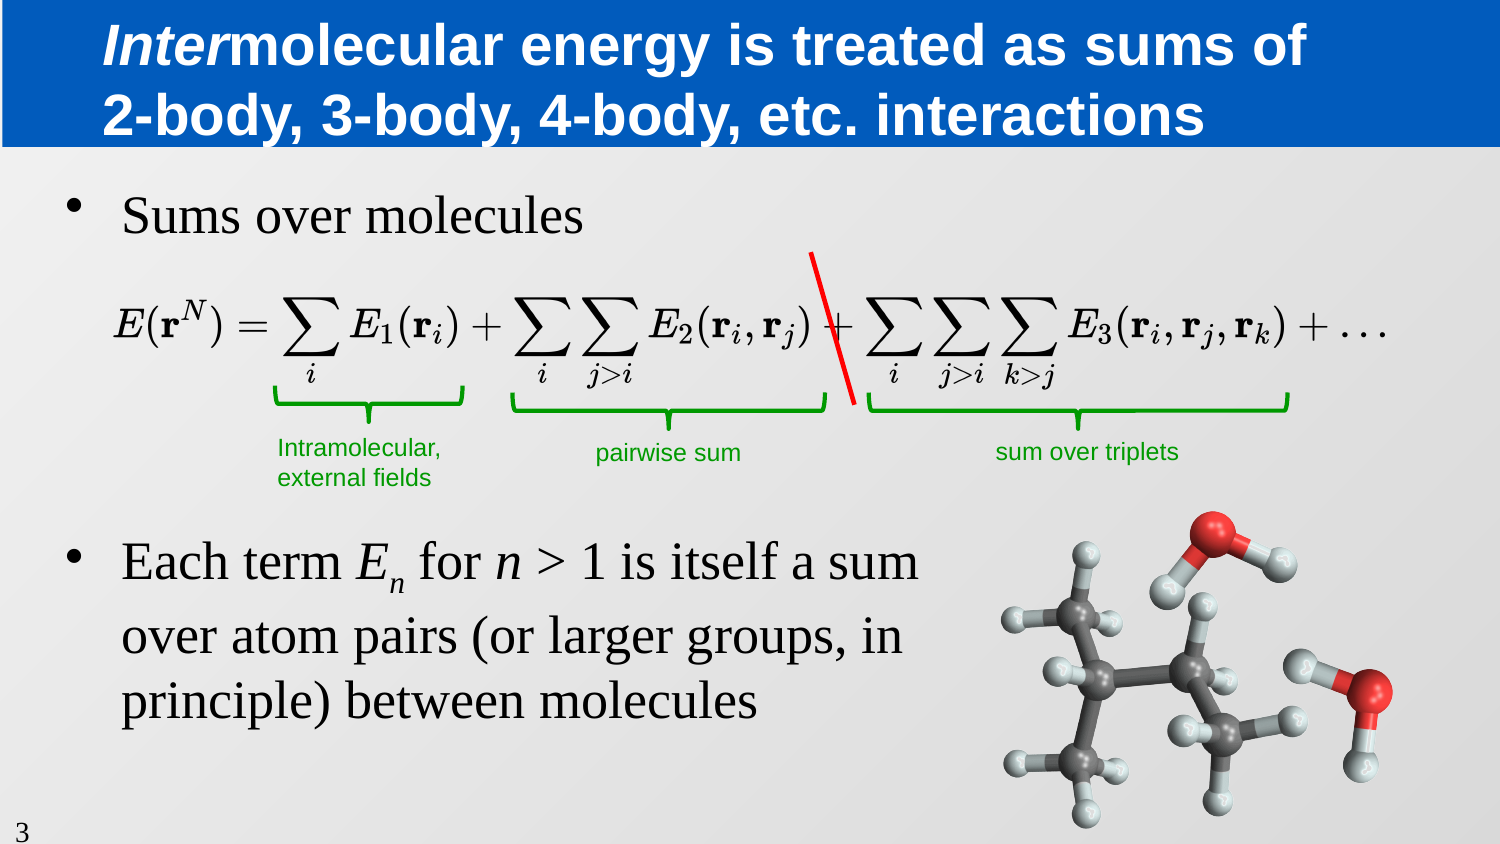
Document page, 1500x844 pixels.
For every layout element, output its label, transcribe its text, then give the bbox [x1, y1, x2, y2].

text_box Intramolecular, external fields [262, 424, 475, 499]
text_box pairwise sum [562, 429, 775, 474]
picture [940, 500, 1427, 844]
text_box sum over triplets [974, 428, 1200, 474]
text_box [276, 402, 461, 422]
title Intermolecular energy is treated as sums of 2-body, 3-body, 4-body, etc. interactions [87, 0, 1350, 147]
slide_number 3 [0, 806, 101, 844]
picture [112, 297, 810, 395]
list Sums over molecules Each term En for n > 1 is itself a sum over atom pairs (or larger groups, in principle) between molecules [49, 171, 938, 760]
text_box [512, 402, 808, 429]
text_box [869, 402, 1288, 428]
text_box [810, 251, 855, 405]
picture [855, 297, 1388, 395]
